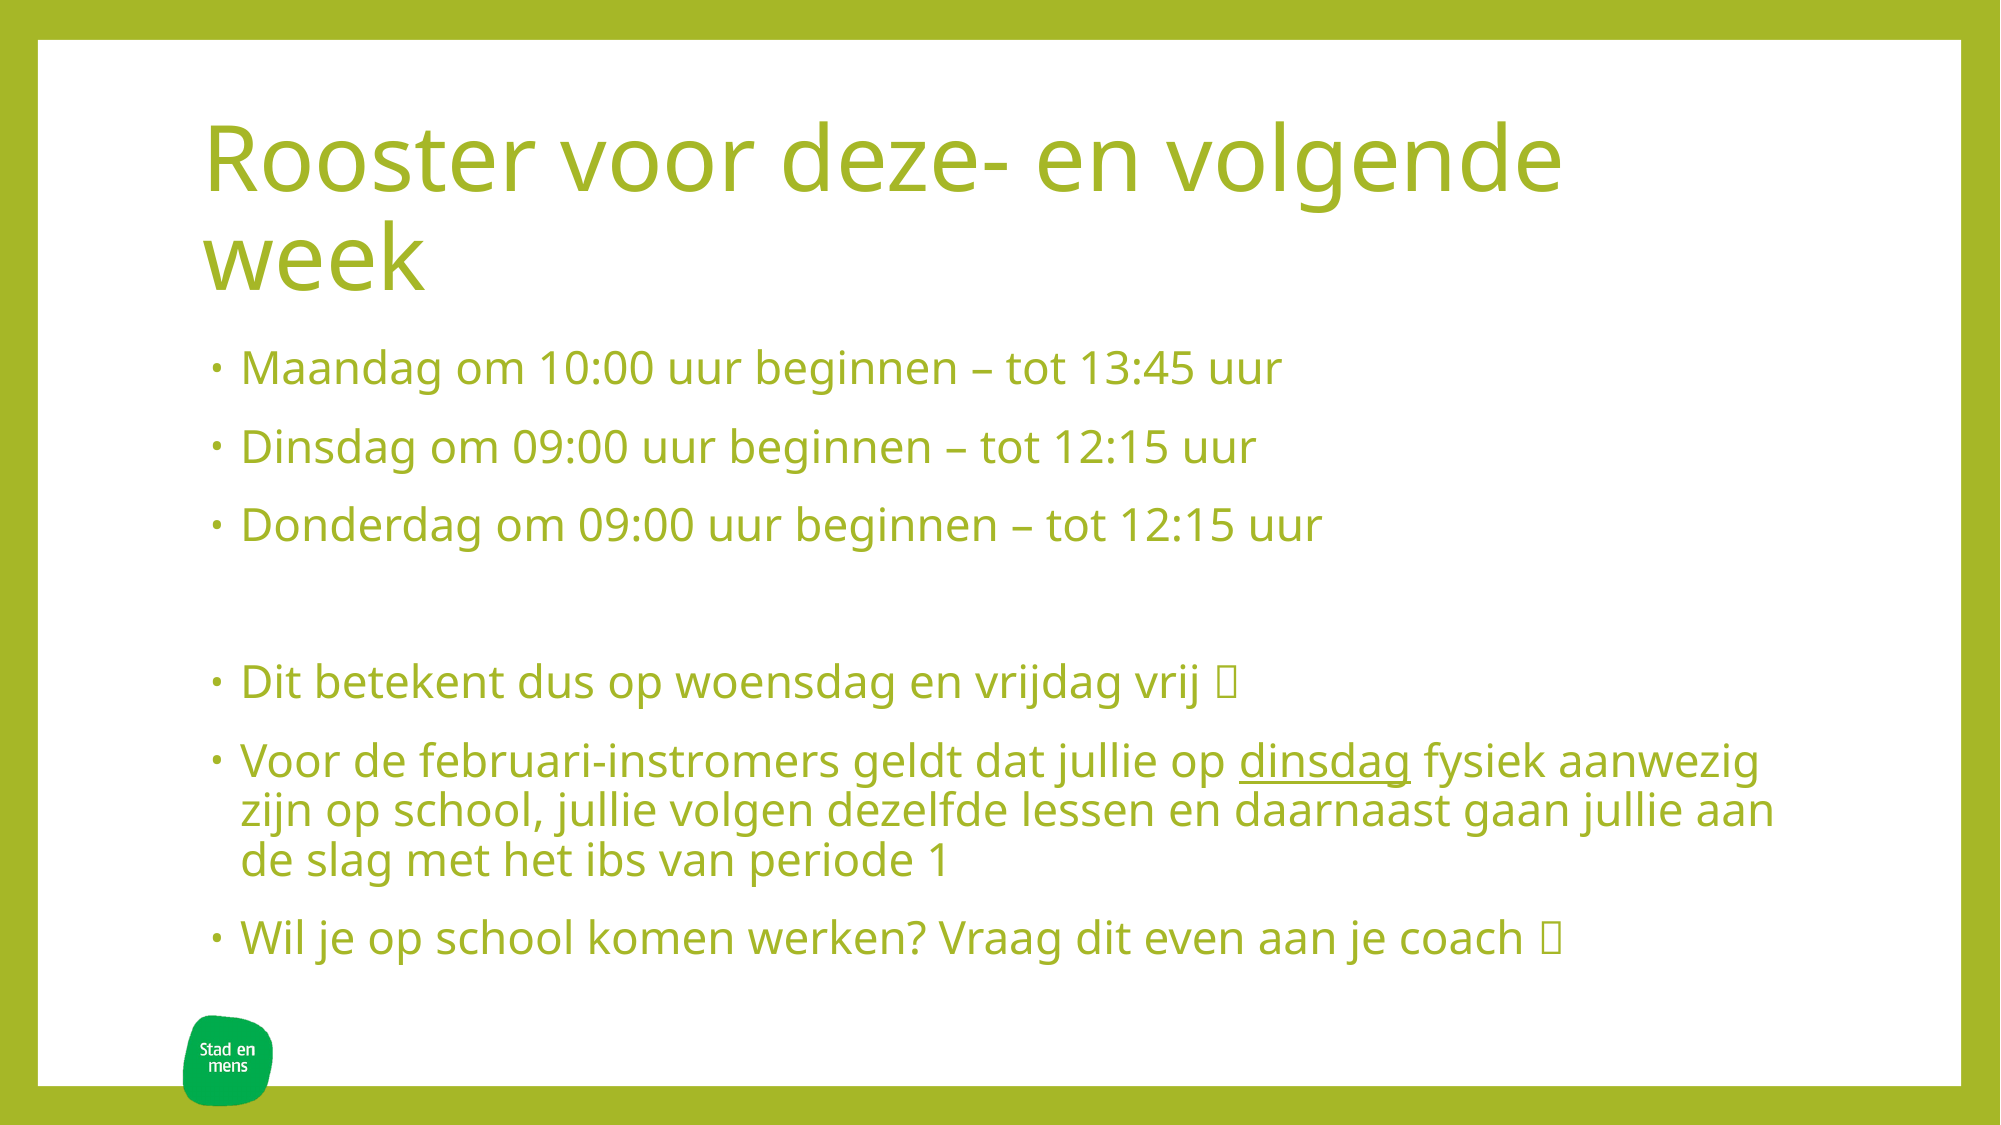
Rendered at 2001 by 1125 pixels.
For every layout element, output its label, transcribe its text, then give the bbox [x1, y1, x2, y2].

list Maandag om 10:00 uur beginnen – tot 13:45 uur Dinsdag om 09:00 uur beginnen – tot 12:15 uur Donderdag om 09:00 uur beginnen – tot 12:15 uur Dit betekent dus op woensdag en vrijdag vrij  Voor de februari-instromers geldt dat jullie op dinsdag fysiek aanwezig zijn op school, jullie volgen dezelfde lessen en daarnaast gaan jullie aan de slag met het ibs van periode 1 Wil je op school komen werken? Vraag dit even aan je coach  [187, 337, 1808, 1000]
picture [179, 1013, 273, 1110]
title Rooster voor deze- en volgende week [187, 99, 1808, 323]
